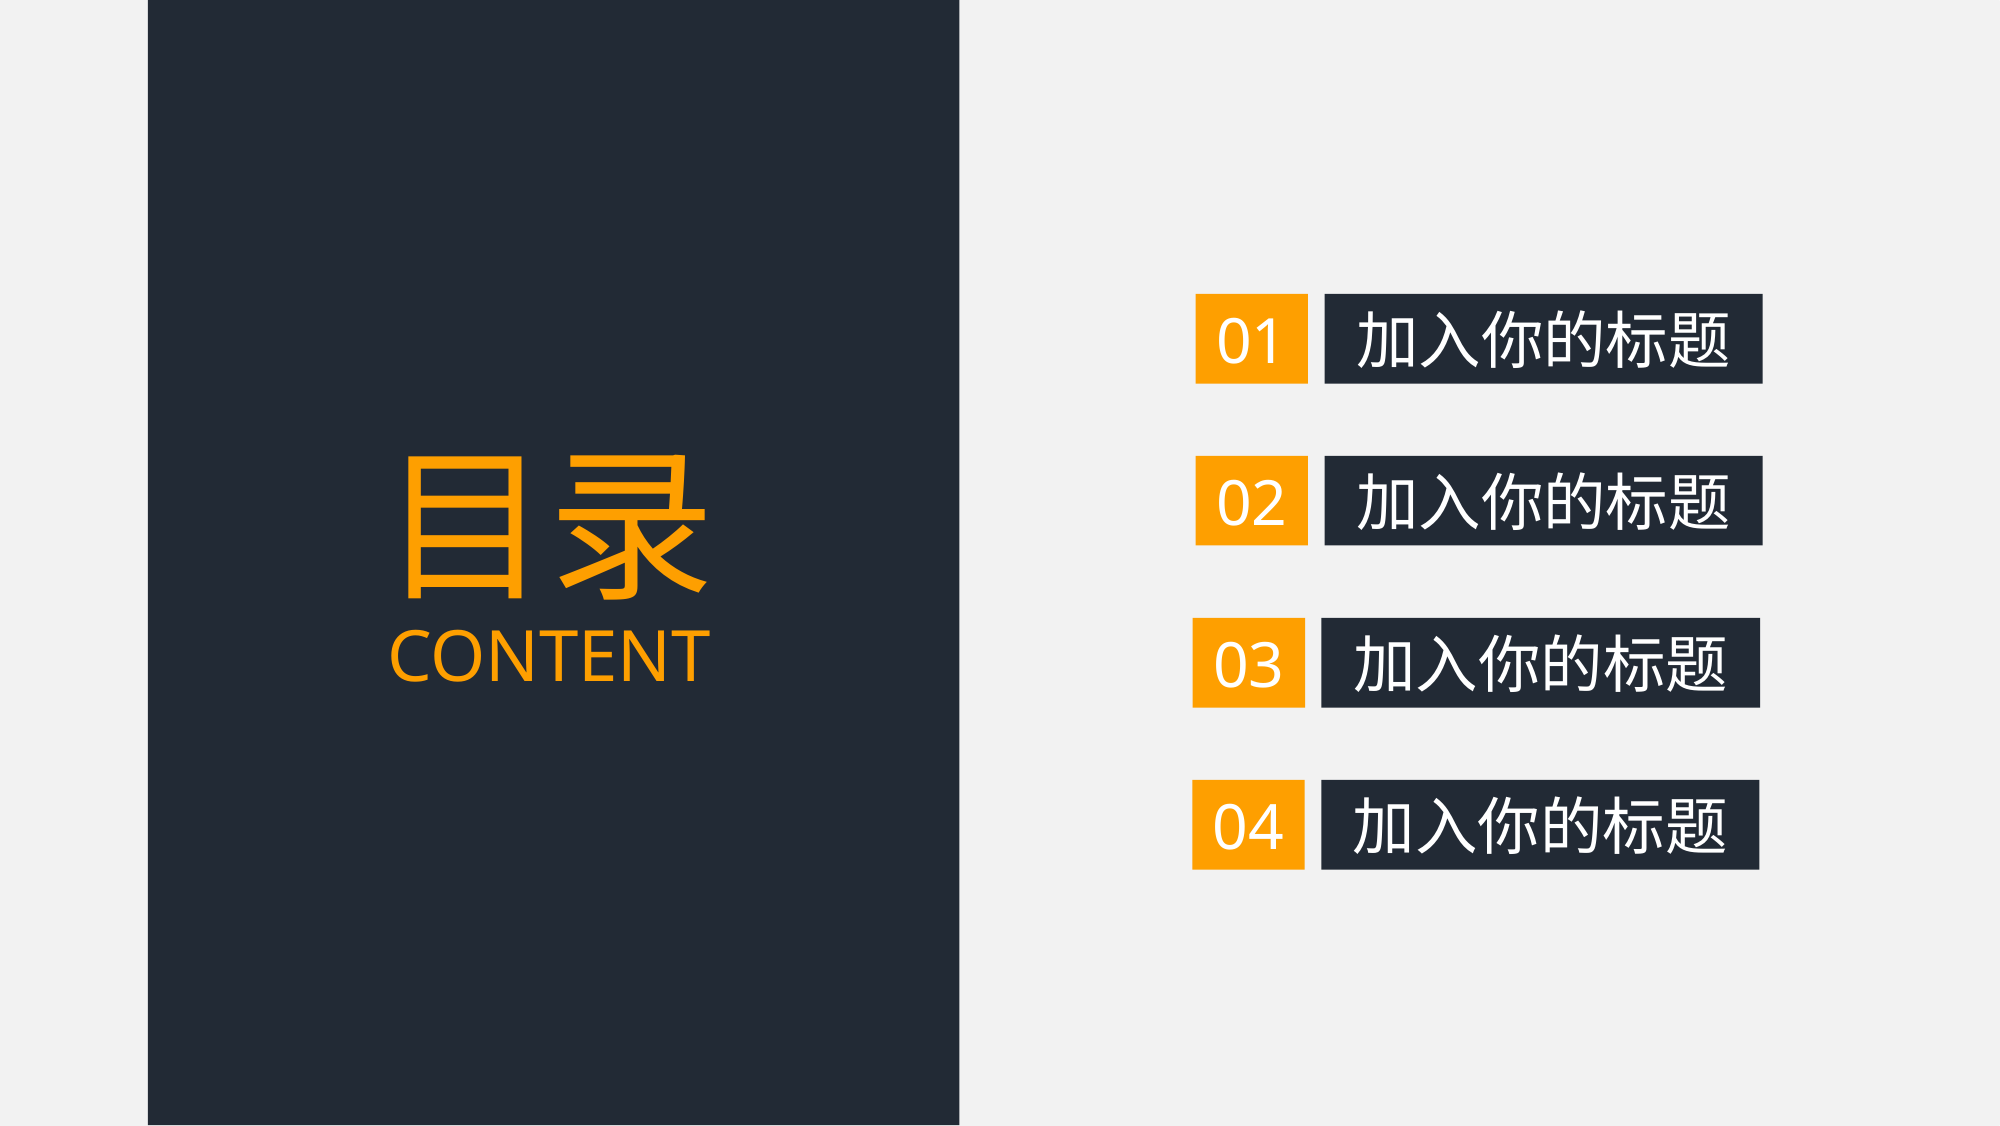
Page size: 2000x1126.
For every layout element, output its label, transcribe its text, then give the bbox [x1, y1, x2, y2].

text_box 加入你的标题 [1321, 779, 1760, 870]
text_box 02 [1195, 455, 1308, 546]
text_box 03 [1192, 617, 1306, 708]
text_box 04 [1192, 779, 1305, 870]
text_box [146, 0, 962, 1126]
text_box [315, 412, 783, 705]
text_box 加入你的标题 [1324, 455, 1763, 546]
text_box 加入你的标题 [1321, 617, 1761, 708]
text_box 加入你的标题 [1324, 293, 1763, 384]
text_box 01 [1195, 293, 1308, 384]
